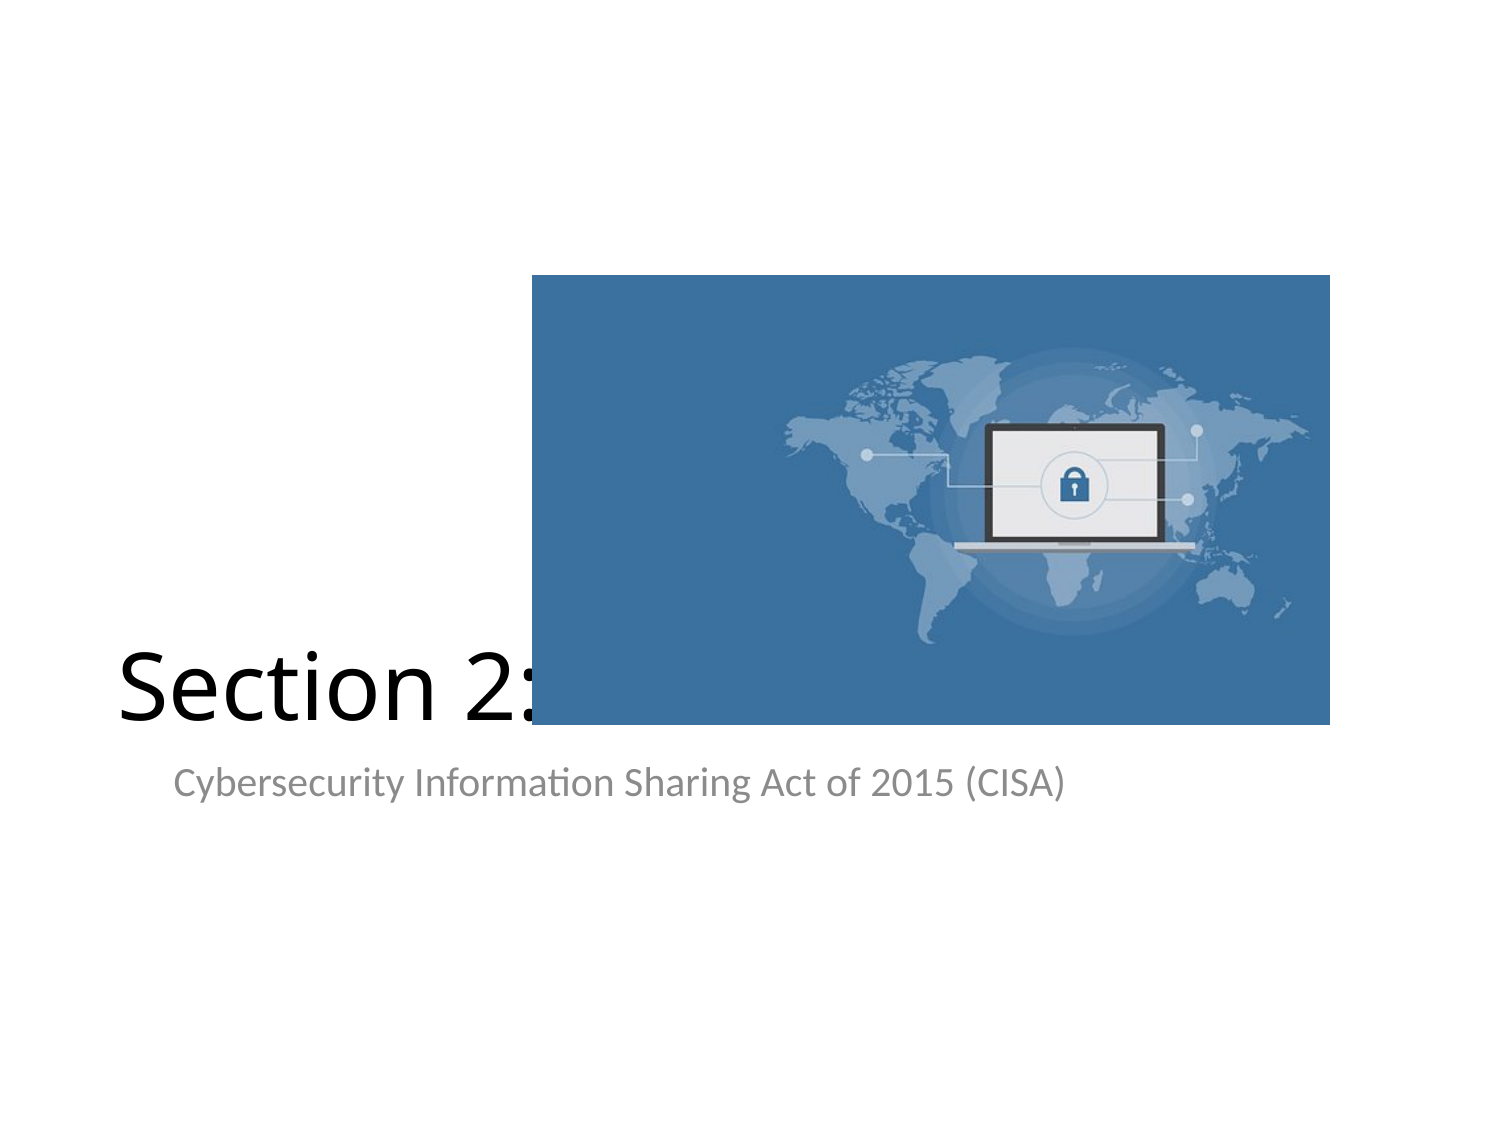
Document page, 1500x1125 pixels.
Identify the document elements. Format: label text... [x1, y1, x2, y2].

picture [532, 275, 1330, 725]
list Cybersecurity Information Sharing Act of 2015 (CISA) [102, 752, 1397, 1000]
title Section 2: [102, 280, 1397, 749]
